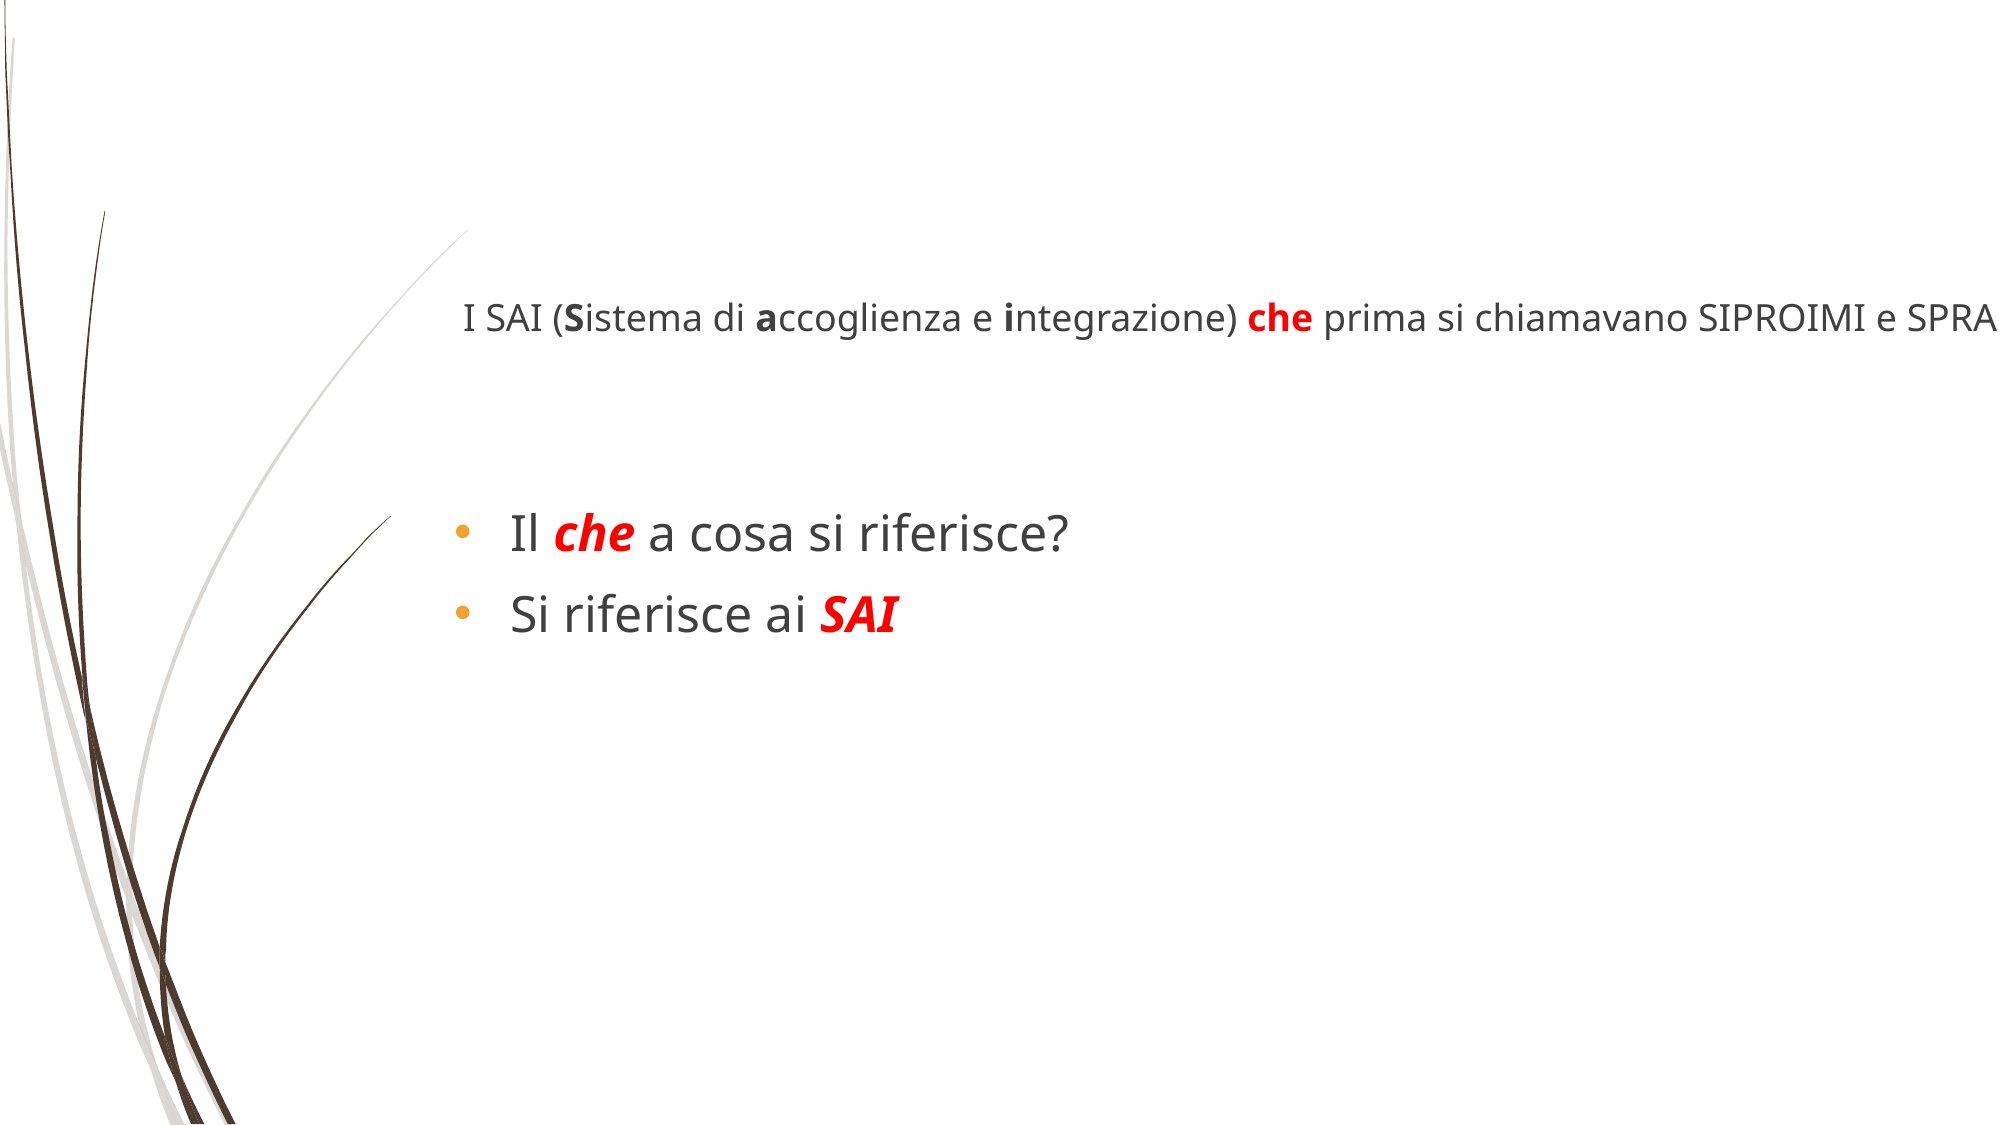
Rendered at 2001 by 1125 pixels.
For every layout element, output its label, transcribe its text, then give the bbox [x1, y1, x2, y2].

title I SAI (Sistema di accoglienza e integrazione) che prima si chiamavano SIPROIMI e SPRAR. [448, 285, 2000, 439]
list Il che a cosa si riferisce? Si riferisce ai SAI [439, 494, 1938, 682]
